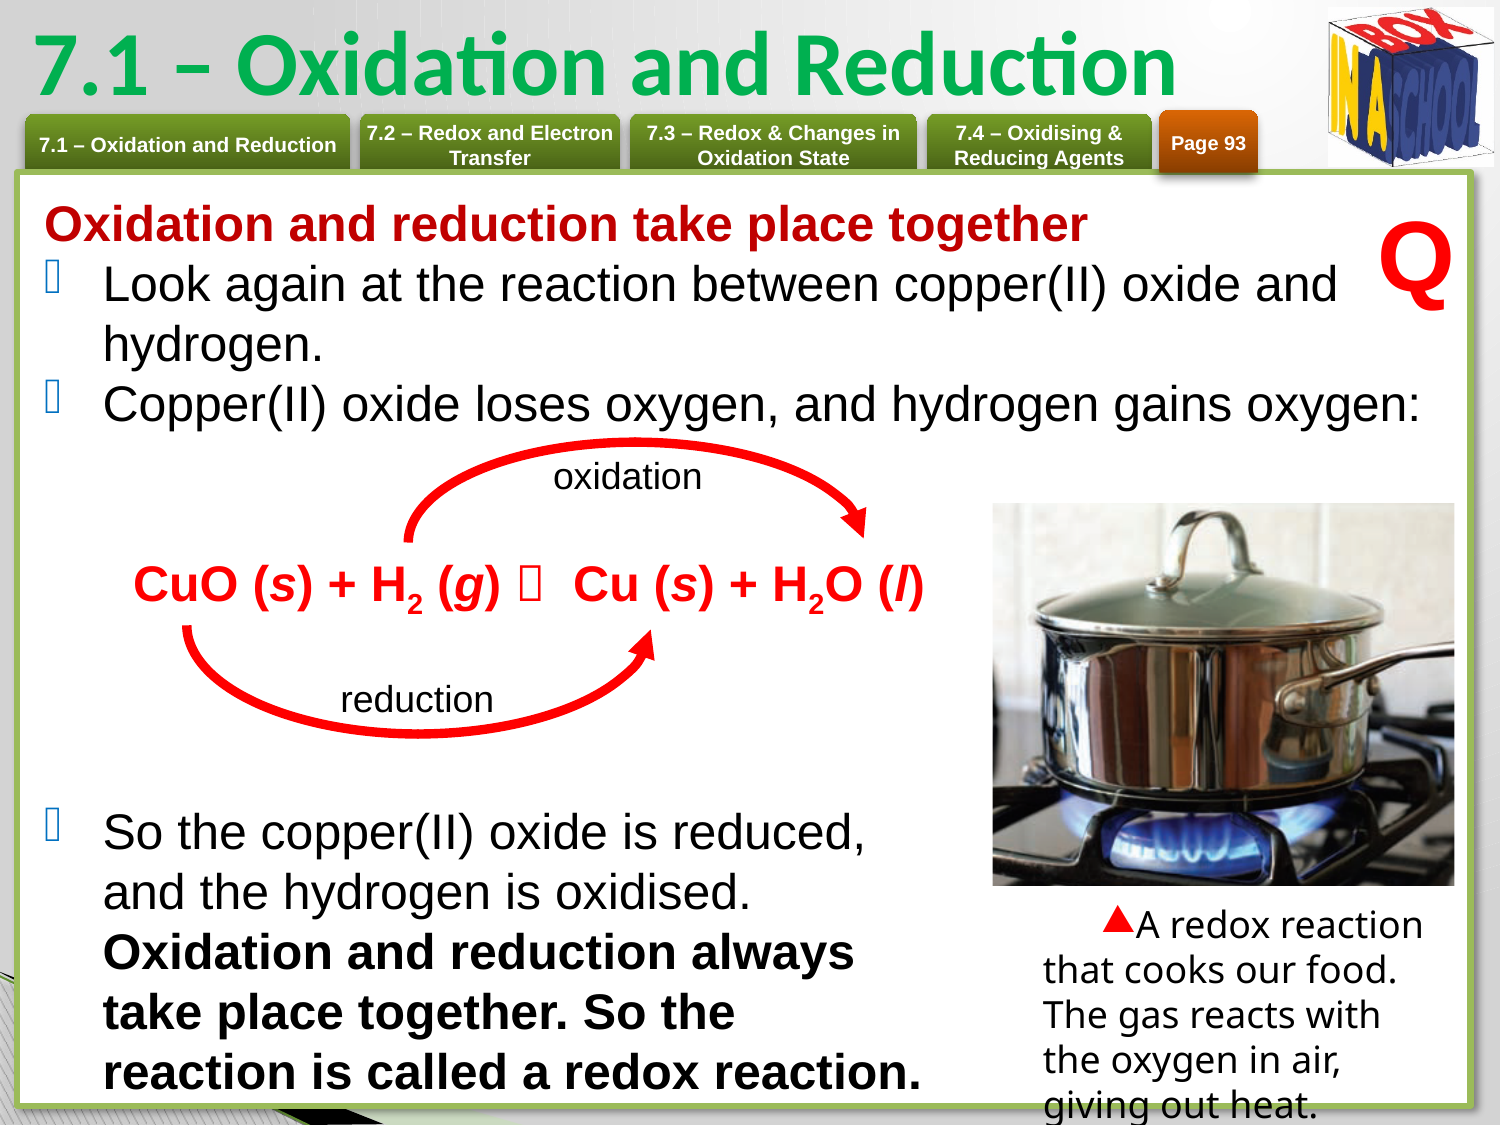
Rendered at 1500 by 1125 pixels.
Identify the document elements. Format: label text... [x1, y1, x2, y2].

picture [992, 503, 1455, 887]
title 7.1 – Oxidation and Reduction [17, 7, 1258, 110]
text_box Oxidation and reduction take place together Look again at the reaction between copper(II) oxide and hydrogen. Copper(II) oxide loses oxygen, and hydrogen gains oxygen: CuO (s) + H2 (g)  Cu (s) + H2O (l) So the copper(II) oxide is reduced, and the hydrogen is oxidised. Oxidation and reduction always take place together. So the reaction is called a redox reaction. [29, 184, 1447, 1108]
text_box Q [1362, 184, 1470, 320]
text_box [404, 441, 865, 644]
text_box Page 93 [1159, 109, 1258, 173]
picture [281, 1114, 303, 1125]
text_box A redox reaction that cooks our food. The gas reacts with the oxygen in air, giving out heat. [992, 896, 1447, 1125]
picture [1328, 7, 1495, 167]
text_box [182, 516, 652, 735]
